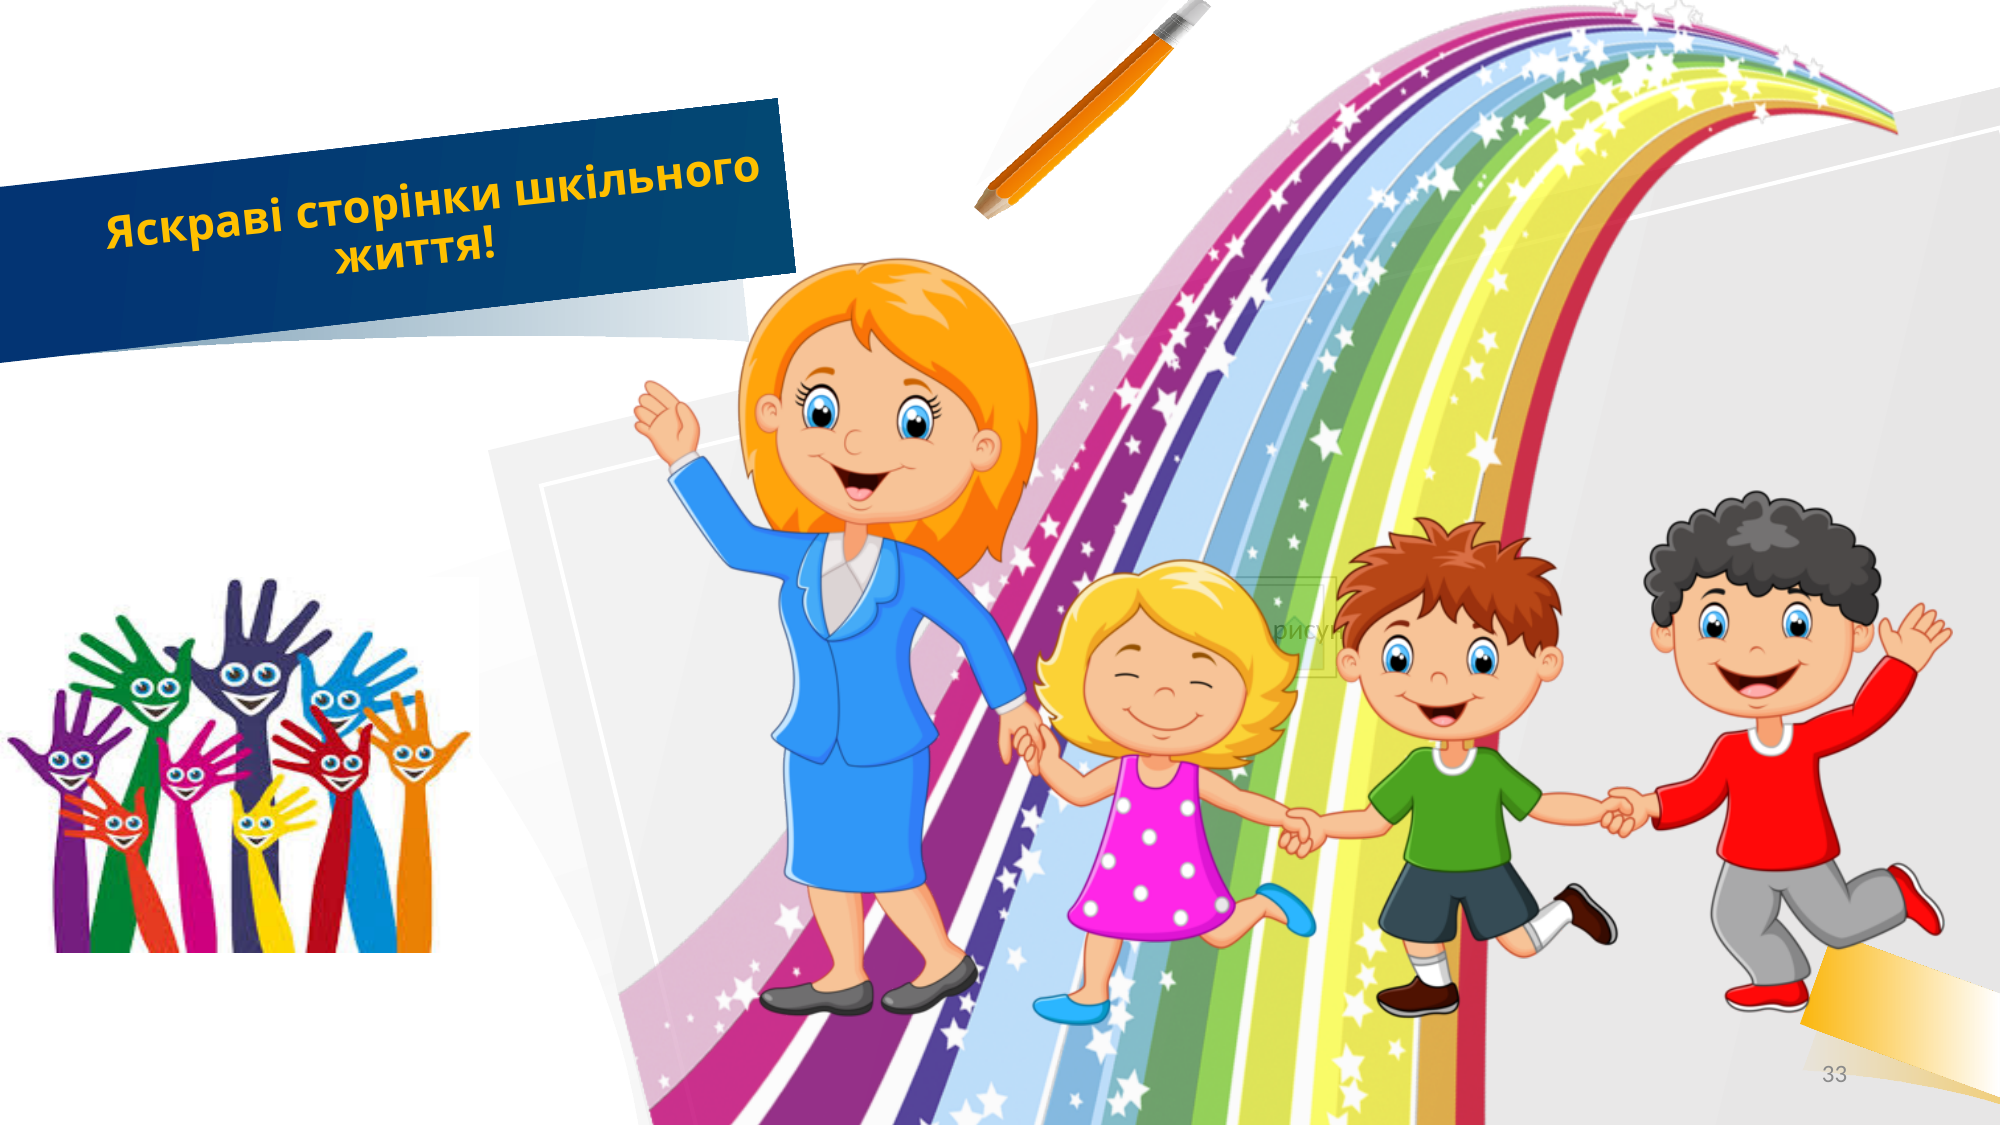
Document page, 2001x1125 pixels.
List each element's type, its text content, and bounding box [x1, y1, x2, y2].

title Яскраві сторінки шкільного життя! [22, 155, 543, 325]
picture [0, 577, 479, 953]
picture [433, 0, 2000, 1125]
